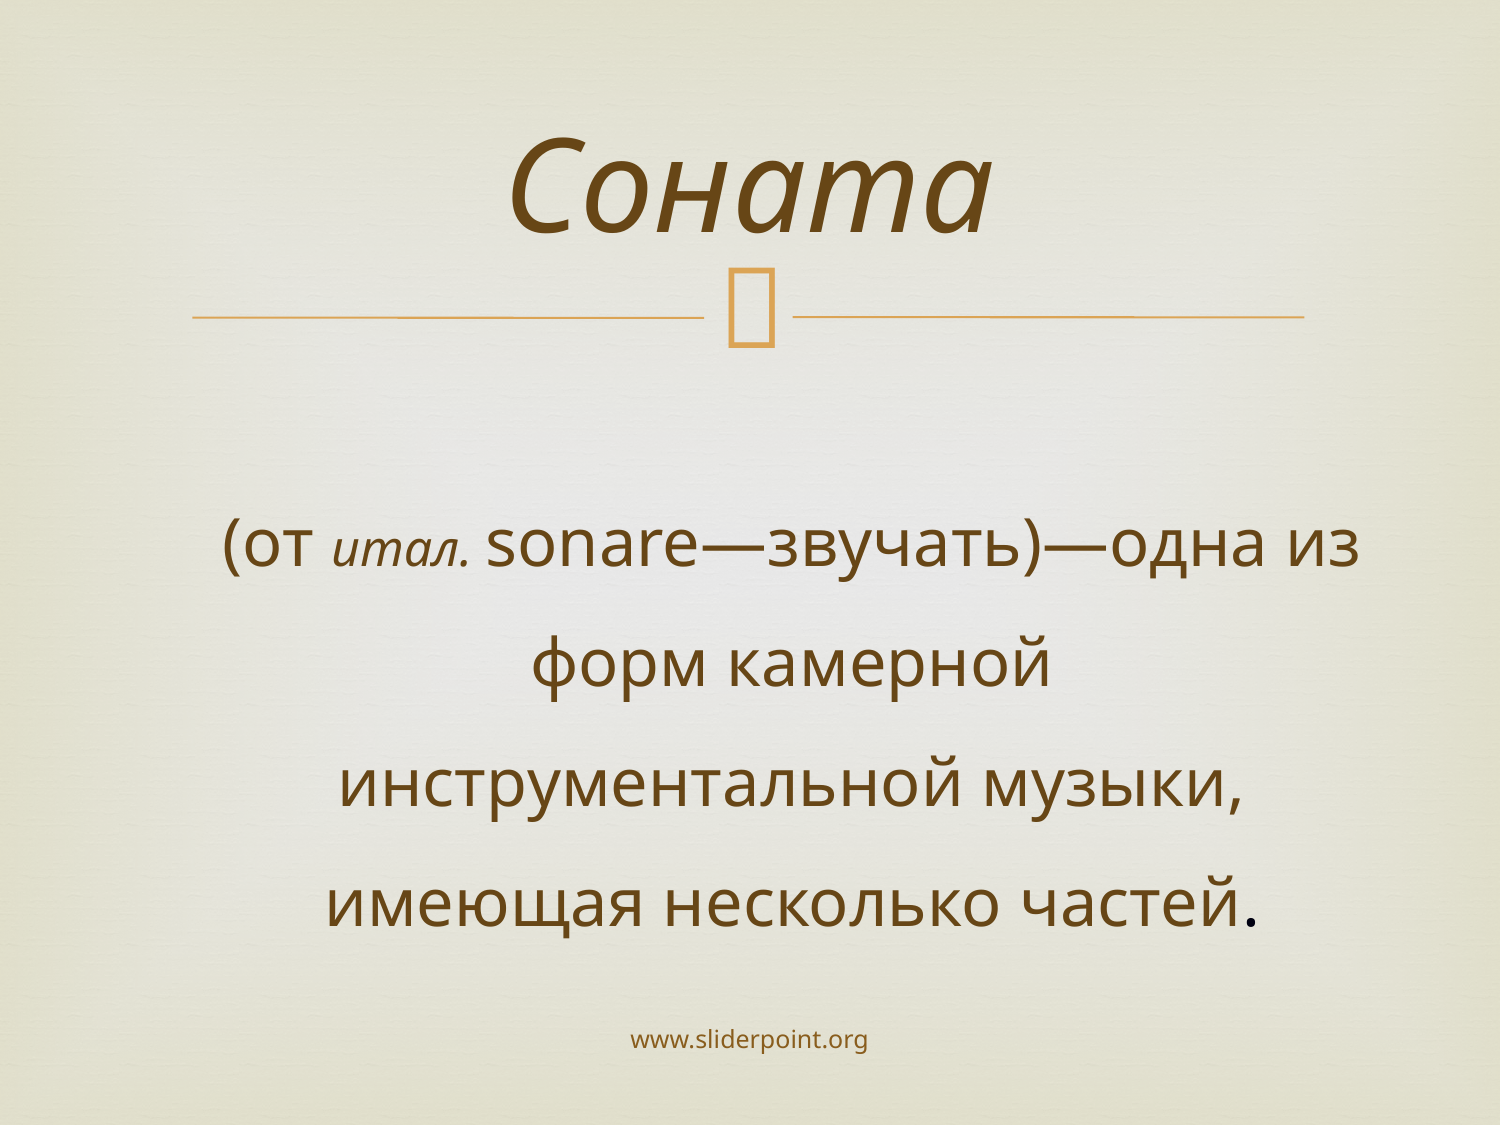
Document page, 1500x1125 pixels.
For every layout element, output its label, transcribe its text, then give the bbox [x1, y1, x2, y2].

footer www.sliderpoint.org [512, 1010, 988, 1071]
list (от итал. sonare—звучать)—одна из форм камерной инструментальной музыки, имеющая несколько частей. [114, 368, 1386, 1005]
title Соната [112, 93, 1386, 267]
